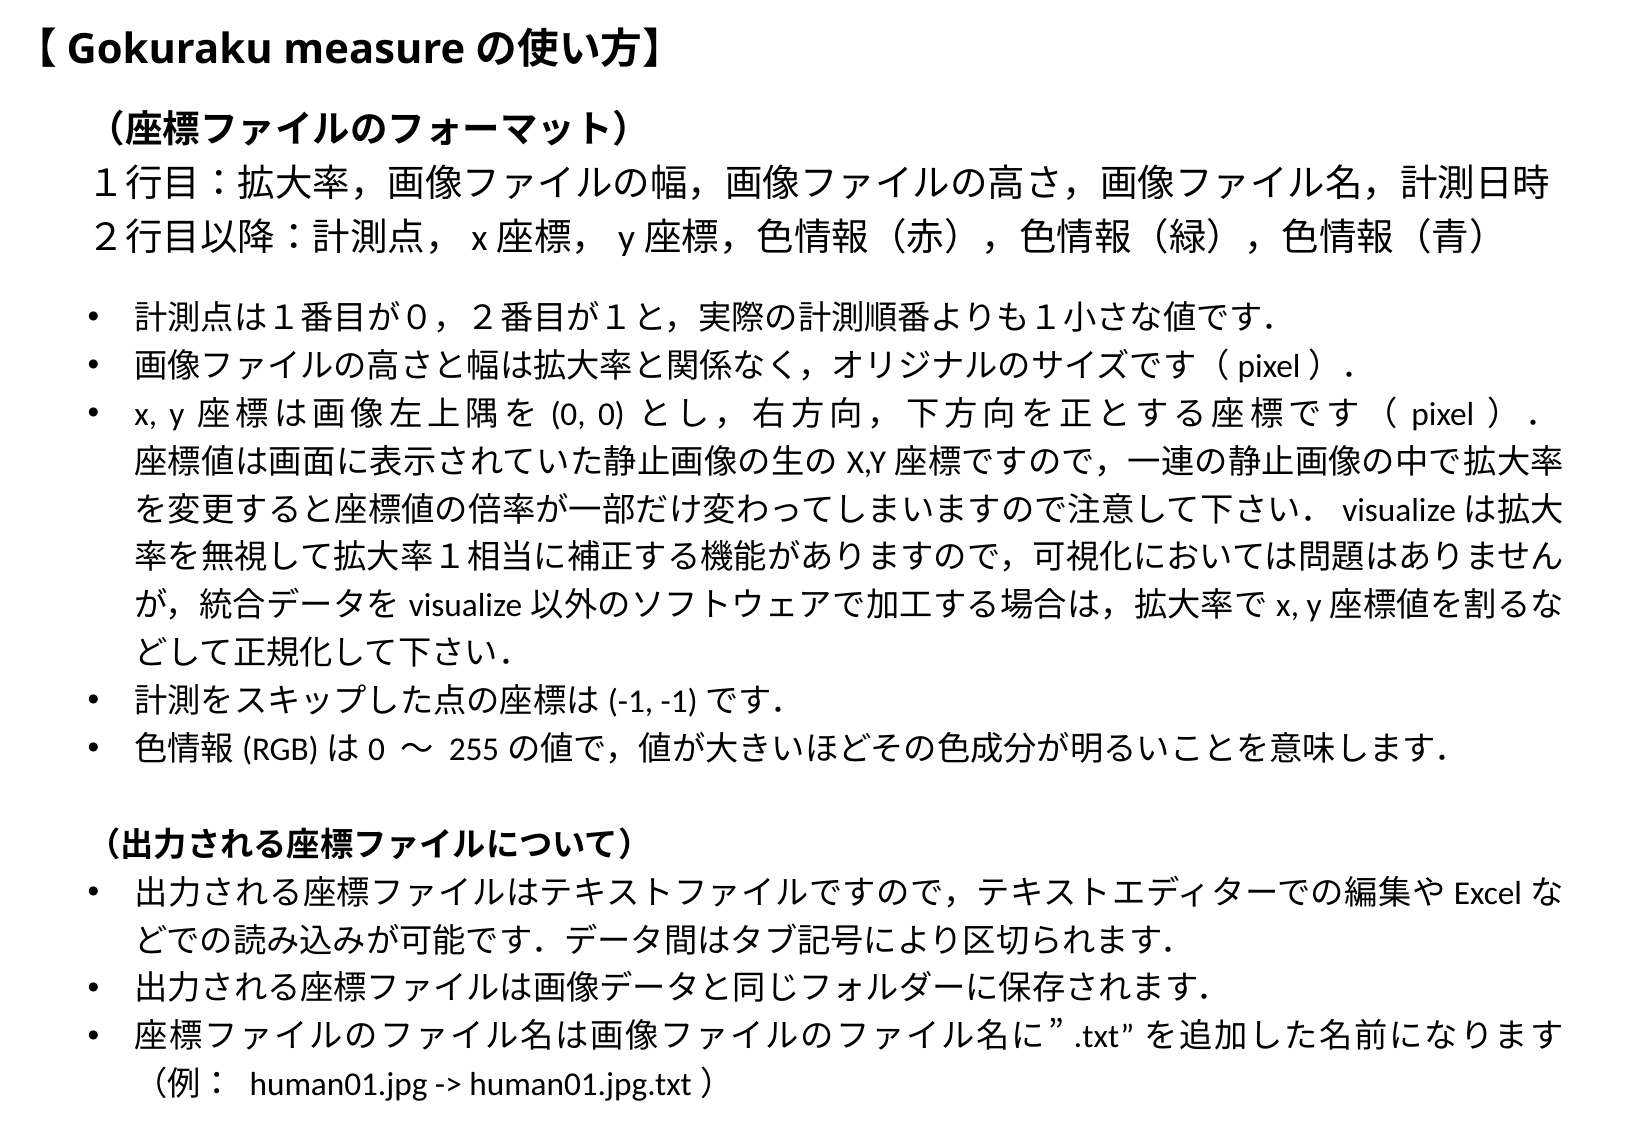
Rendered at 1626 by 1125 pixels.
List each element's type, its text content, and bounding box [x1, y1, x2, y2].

title 【Gokuraku measureの使い方】 [0, 0, 1625, 101]
text_box （座標ファイルのフォーマット） １行目：拡大率，画像ファイルの幅，画像ファイルの高さ，画像ファイル名，計測日時 ２行目以降：計測点，x座標，y座標，色情報（赤），色情報（緑），色情報（青） 計測点は１番目が０，２番目が１と，実際の計測順番よりも１小さな値です． 画像ファイルの高さと幅は拡大率と関係なく，オリジナルのサイズです（pixel）． x, y座標は画像左上隅を(0, 0)とし，右方向，下方向を正とする座標です（pixel）． 座標値は画面に表示されていた静止画像の生のX,Y座標ですので，一連の静止画像の中で拡大率を変更すると座標値の倍率が一部だけ変わってしまいますので注意して下さい．visualizeは拡大率を無視して拡大率１相当に補正する機能がありますので，可視化においては問題はありませんが，統合データをvisualize以外のソフトウェアで加工する場合は，拡大率でx, y座標値を割るなどして正規化して下さい． 計測をスキップした点の座標は(-1, -1)です． 色情報(RGB)は0 ～ 255の値で，値が大きいほどその色成分が明るいことを意味します． （出力される座標ファイルについて） 出力される座標ファイルはテキストファイルですので，テキストエディターでの編集やExcelなどでの読み込みが可能です．データ間はタブ記号により区切られます． 出力される座標ファイルは画像データと同じフォルダーに保存されます． 座標ファイルのファイル名は画像ファイルのファイル名に”.txt”を追加した名前になります（例： human01.jpg -> human01.jpg.txt） [72, 89, 1579, 1110]
